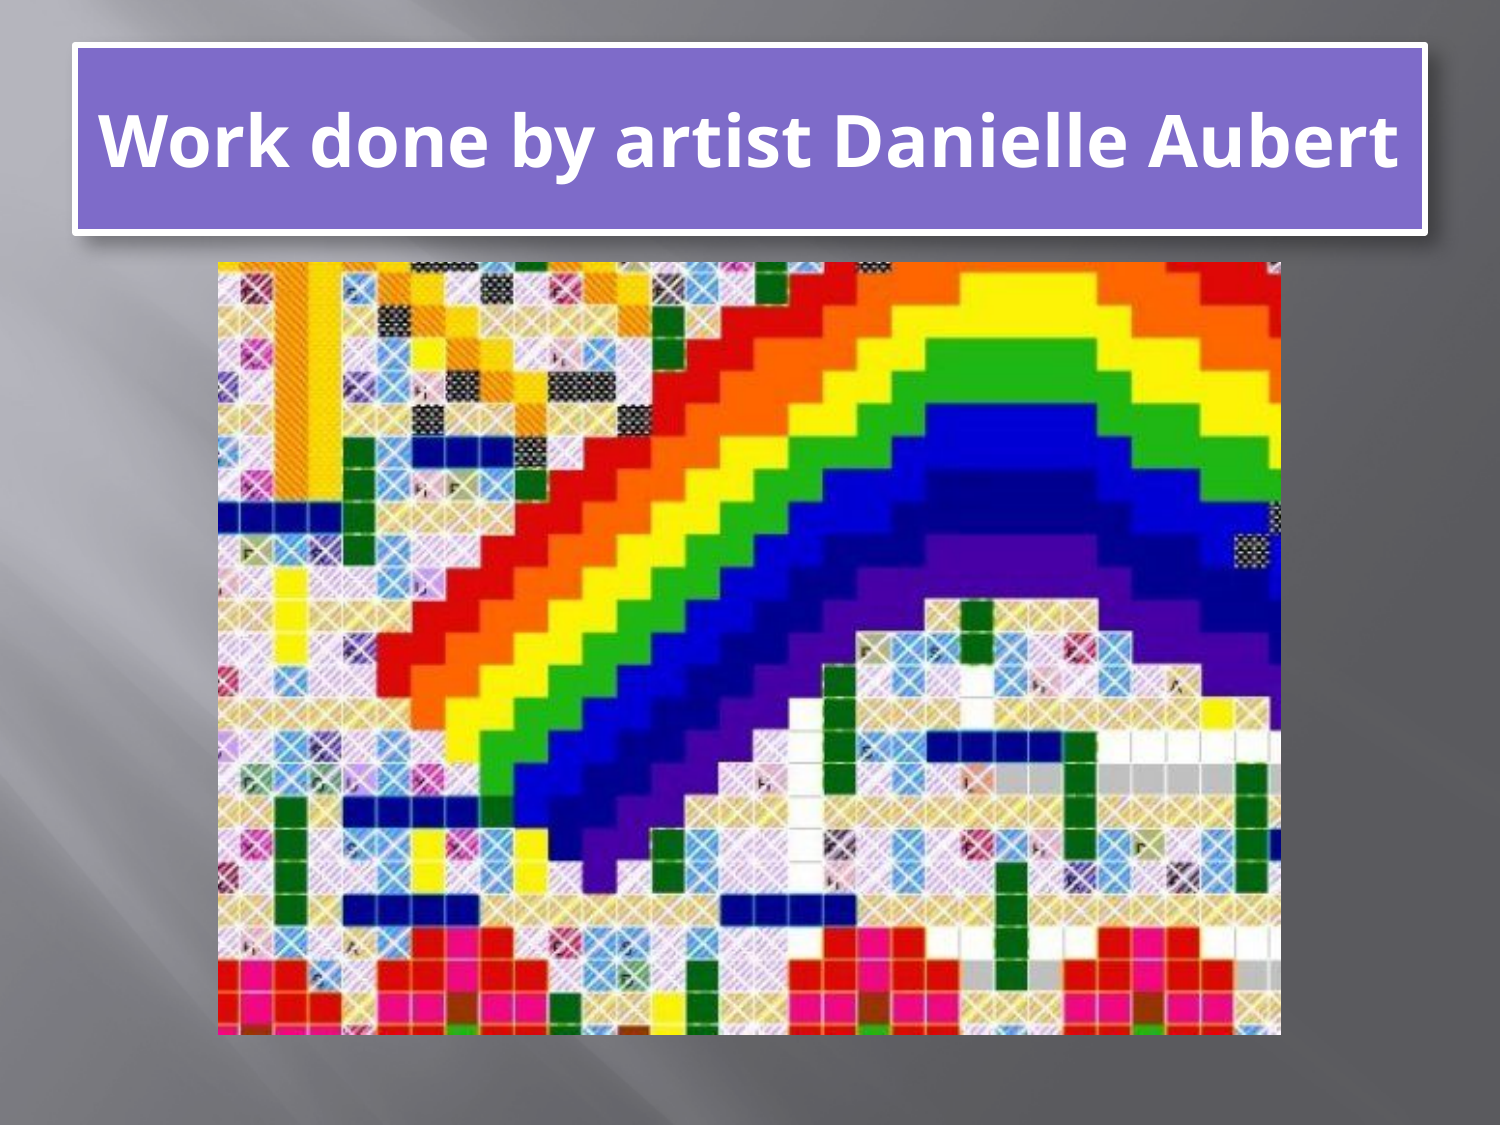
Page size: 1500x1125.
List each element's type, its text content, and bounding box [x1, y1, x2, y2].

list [218, 262, 1282, 1036]
title Work done by artist Danielle Aubert [72, 42, 1428, 236]
